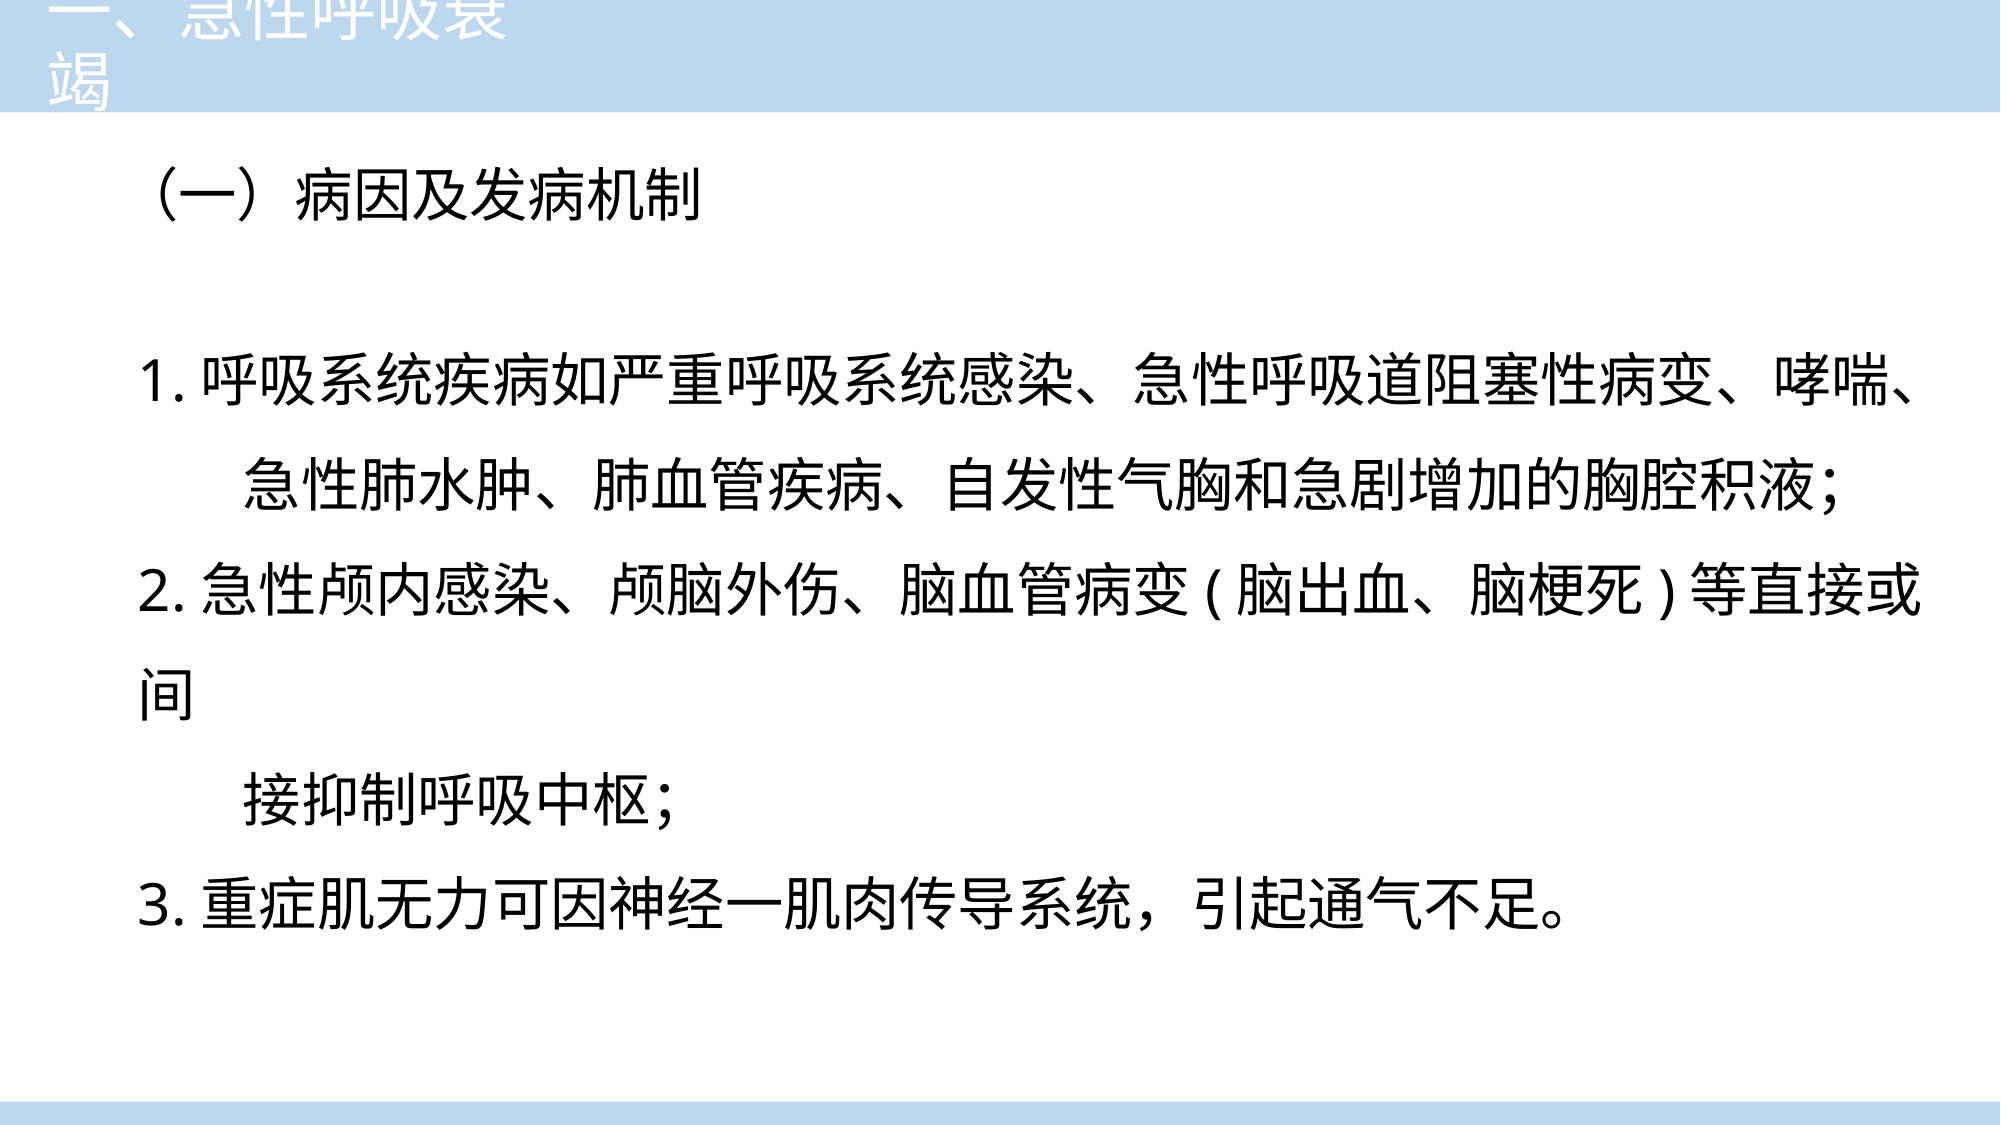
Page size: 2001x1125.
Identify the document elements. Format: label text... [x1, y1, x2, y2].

text_box （一）病因及发病机制 [105, 150, 794, 236]
title 一、急性呼吸衰竭 [31, 0, 583, 129]
list 1.呼吸系统疾病如严重呼吸系统感染、急性呼吸道阻塞性病变、哮喘、 急性肺水肿、肺血管疾病、自发性气胸和急剧增加的胸腔积液； 2.急性颅内感染、颅脑外伤、脑血管病变(脑出血、脑梗死)等直接或间 接抑制呼吸中枢； 3.重症肌无力可因神经一肌肉传导系统，引起通气不足。 [123, 300, 1947, 1015]
